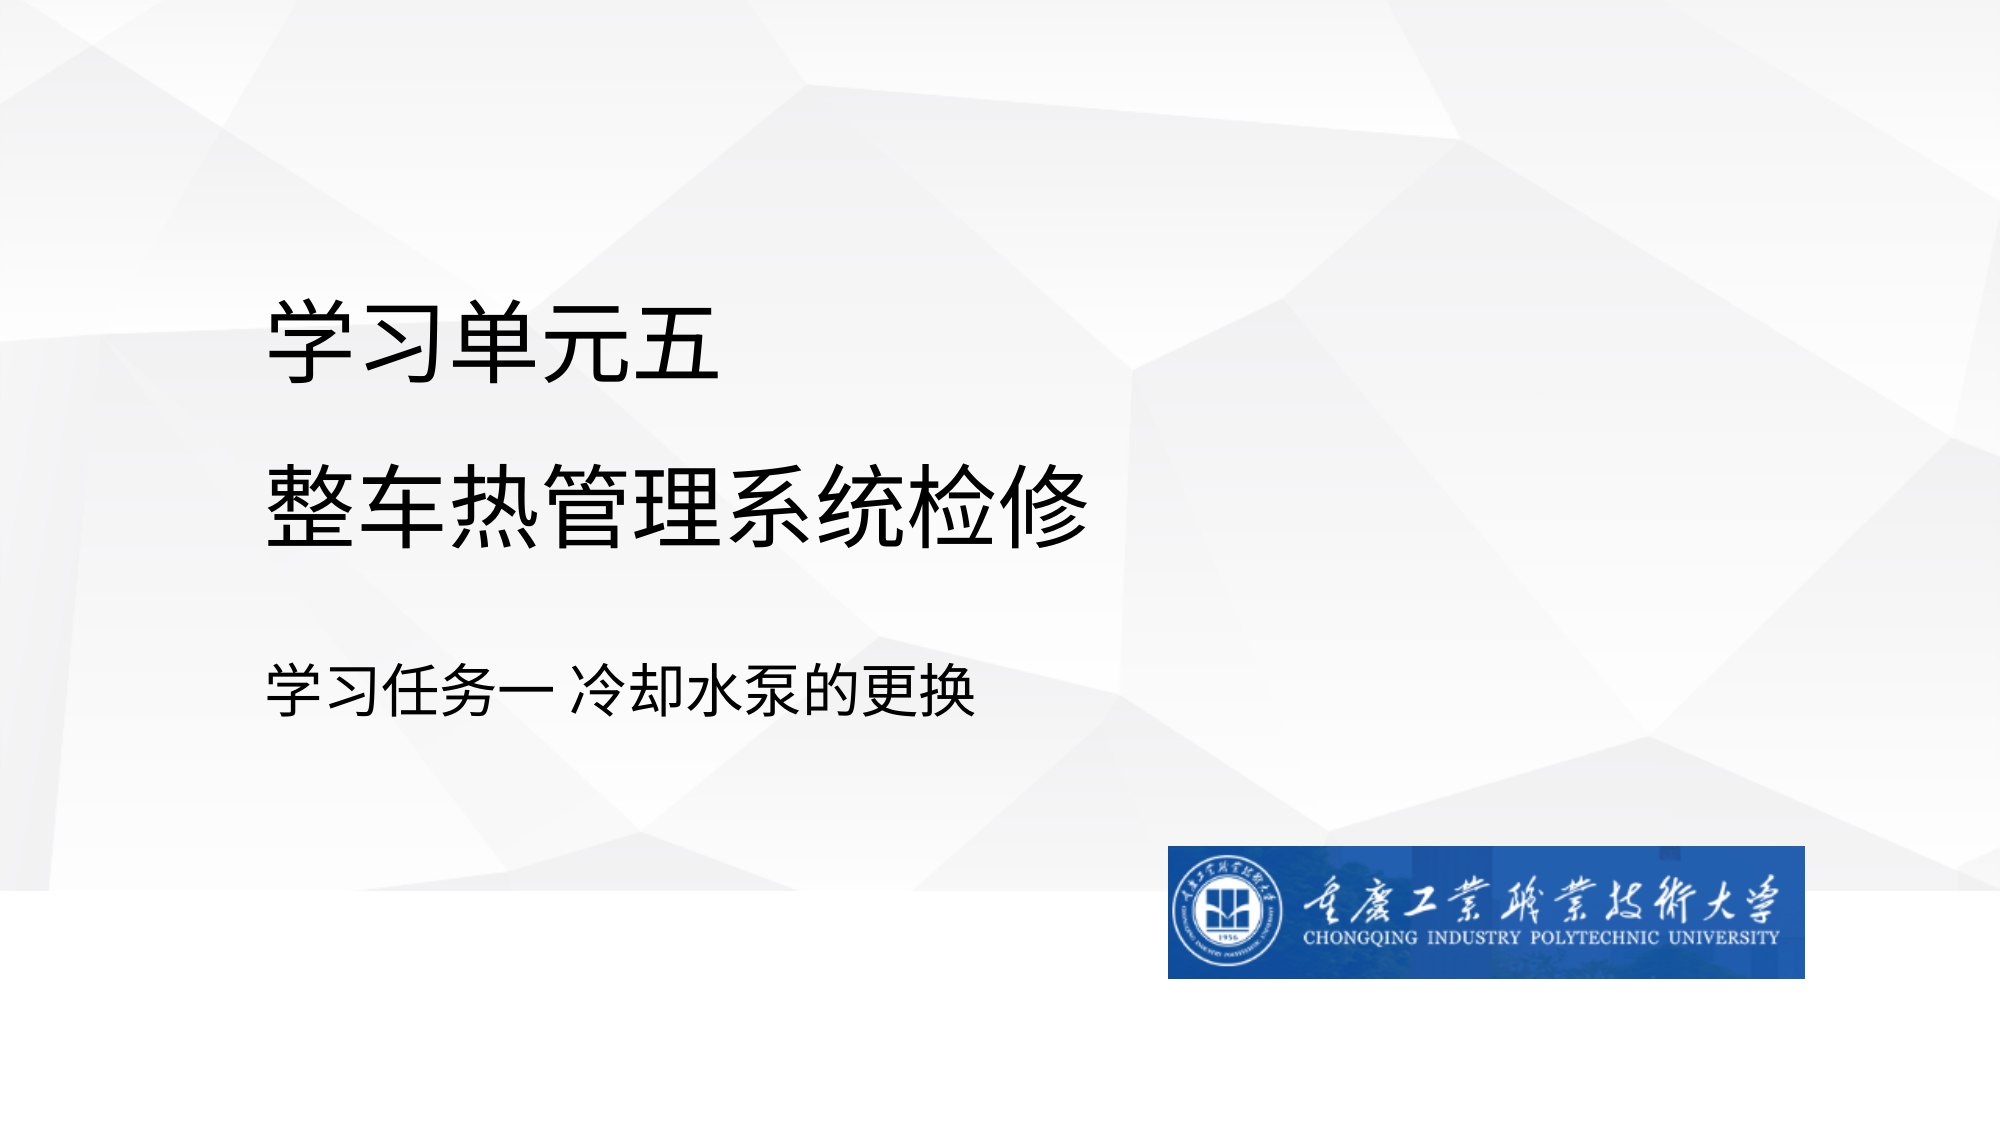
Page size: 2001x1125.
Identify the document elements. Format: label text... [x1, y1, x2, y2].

text_box 学习任务一 冷却水泵的更换 [249, 654, 1750, 926]
text_box 学习单元五 整车热管理系统检修 [249, 199, 1750, 591]
picture [0, 0, 2000, 979]
